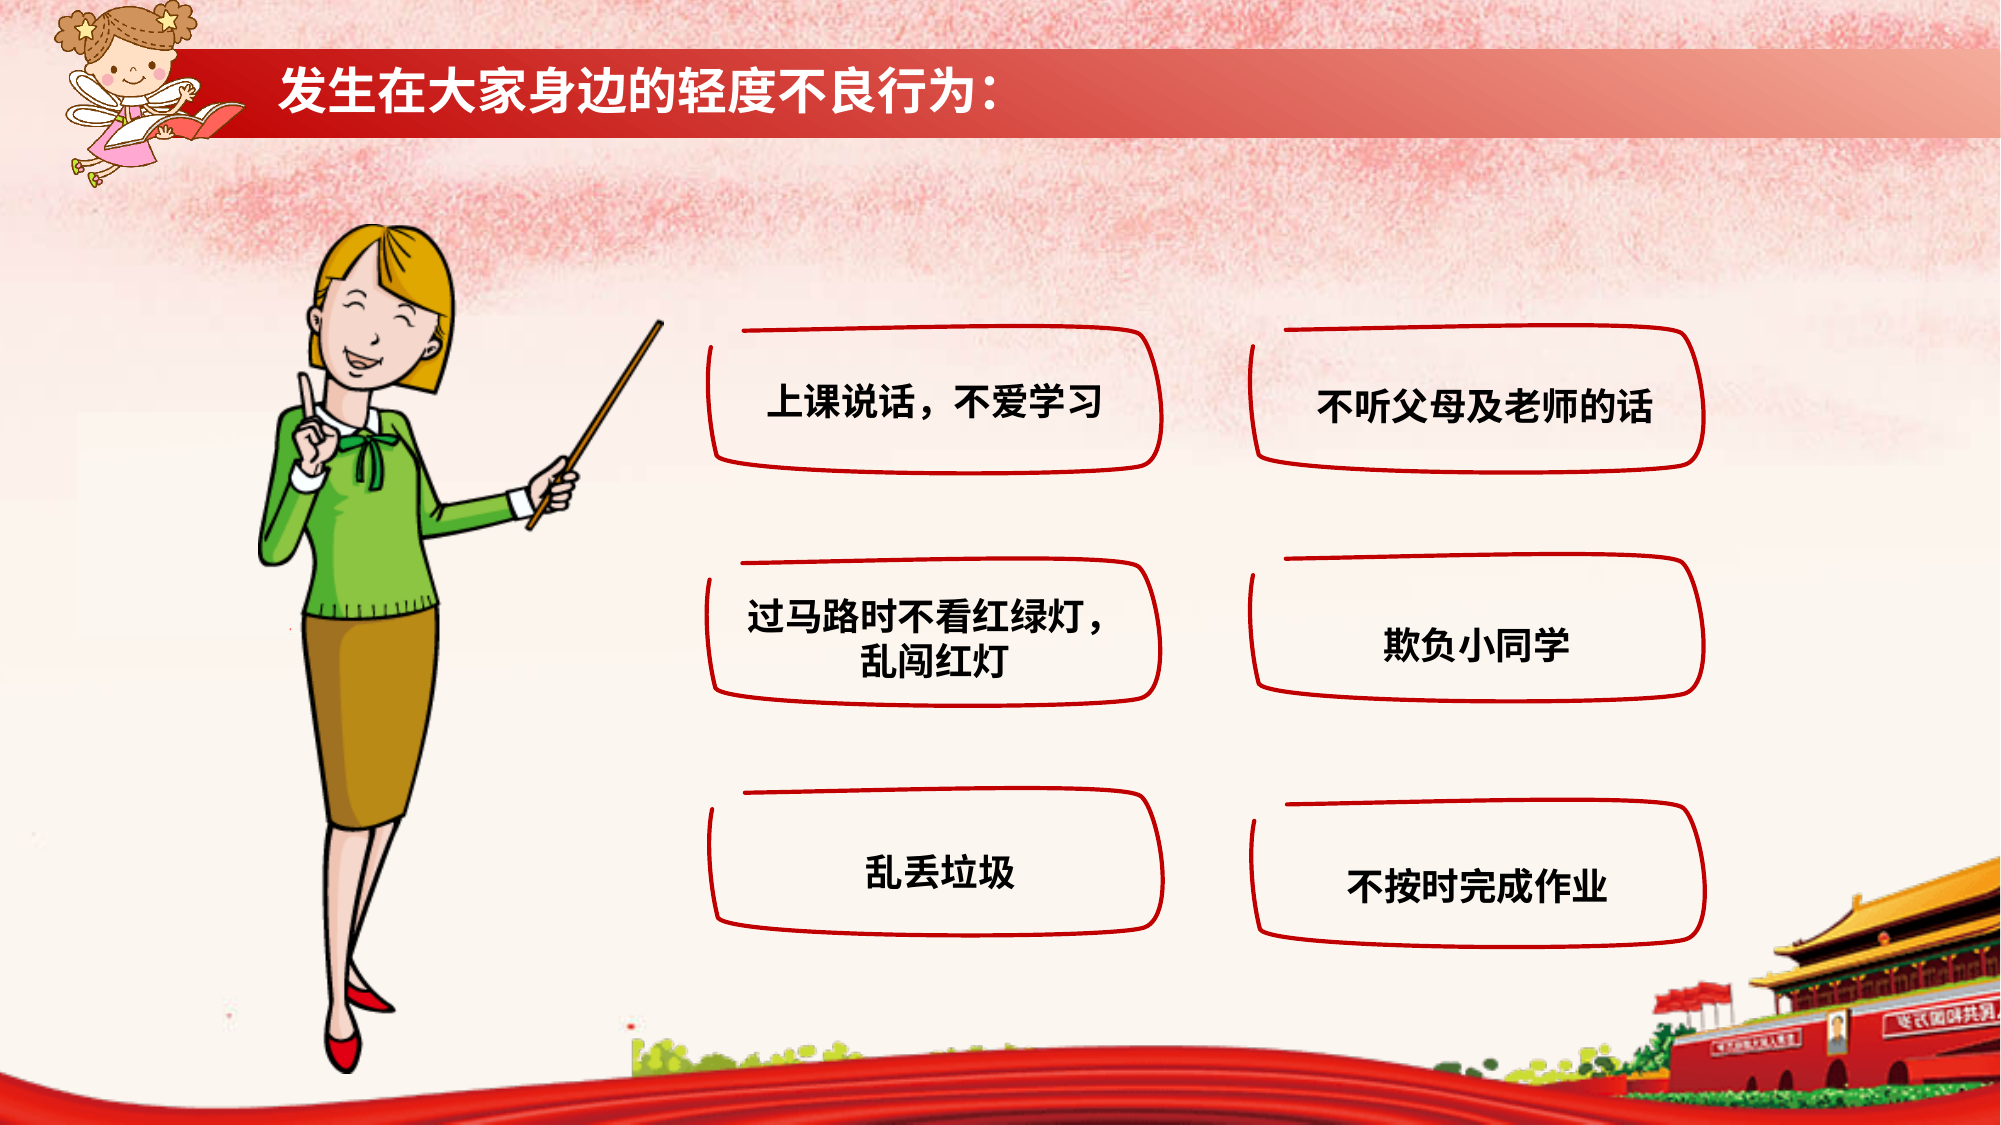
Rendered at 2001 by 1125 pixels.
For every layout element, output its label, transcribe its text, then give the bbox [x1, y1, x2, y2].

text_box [706, 558, 1161, 707]
text_box 发生在大家身边的轻度不良行为： [262, 0, 1136, 184]
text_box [1249, 324, 1704, 473]
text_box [707, 325, 1162, 474]
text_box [1249, 553, 1704, 702]
picture [1136, 0, 2001, 50]
picture [0, 0, 2001, 1125]
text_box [708, 787, 1163, 936]
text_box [1250, 799, 1706, 948]
